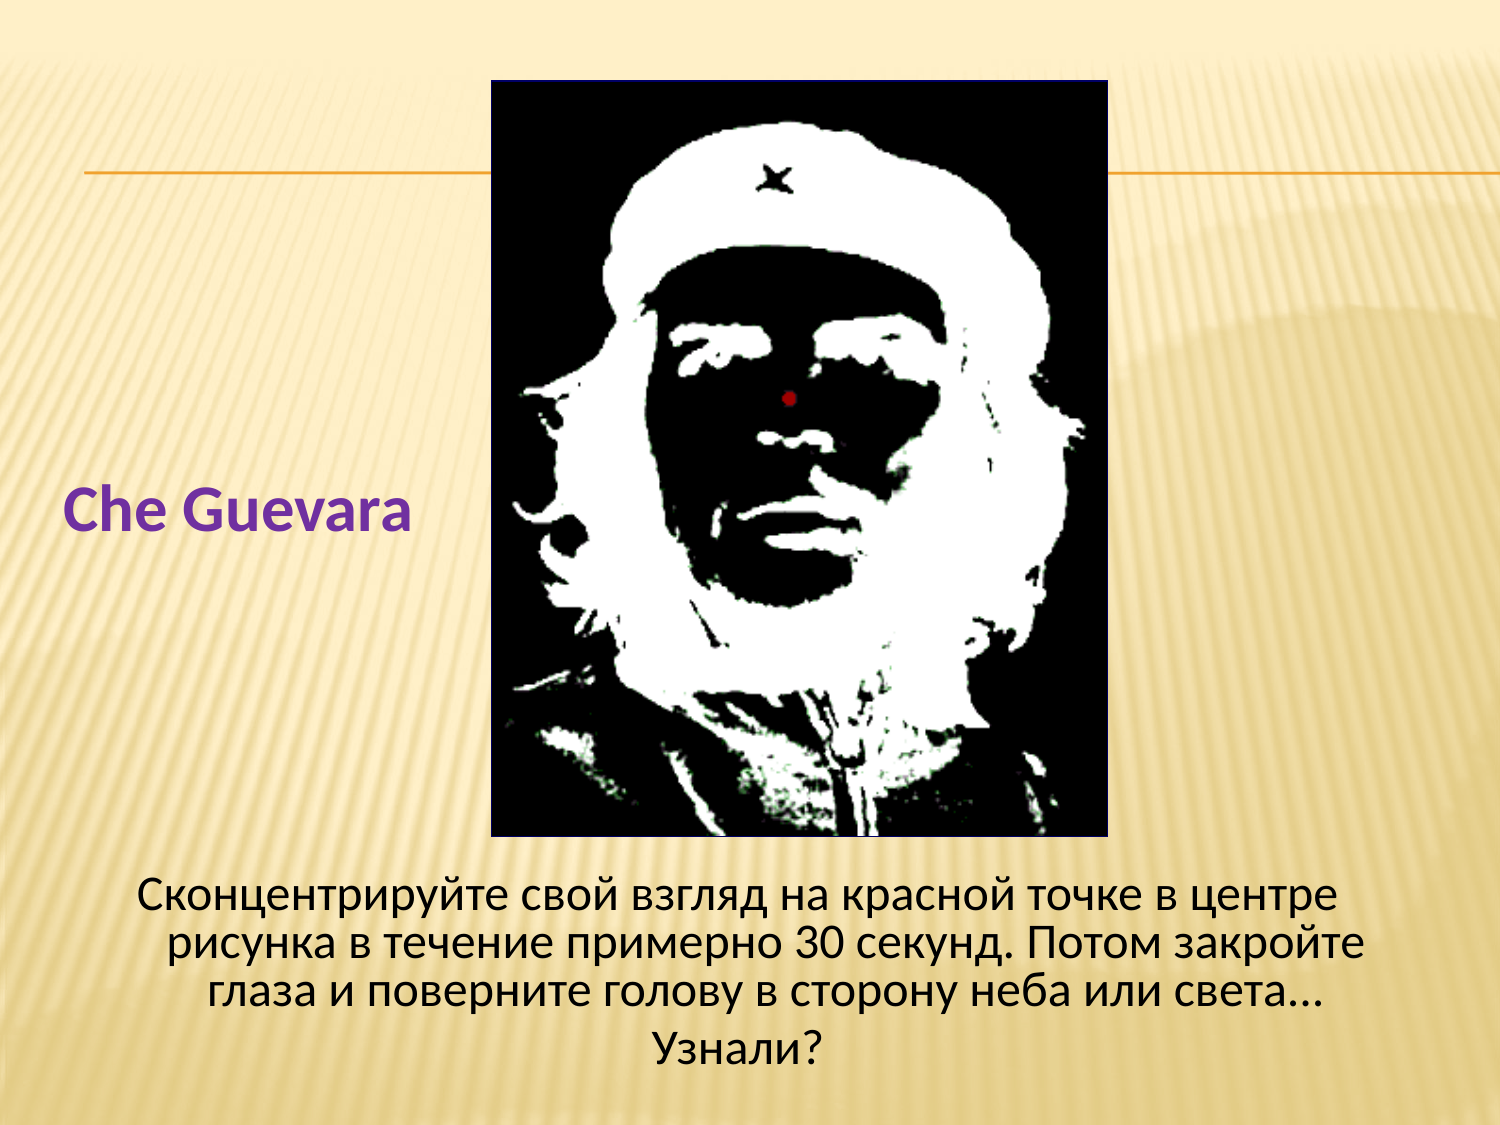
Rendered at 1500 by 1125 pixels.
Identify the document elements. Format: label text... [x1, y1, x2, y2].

text_box Сконцентрируйте свой взгляд на красной точке в центре рисунка в течение примерно 30 секунд. Потом закройте глаза и поверните голову в сторону неба или света... Узнали? [35, 865, 1441, 1102]
picture [491, 81, 1107, 837]
text_box Che Guevara [48, 456, 429, 552]
